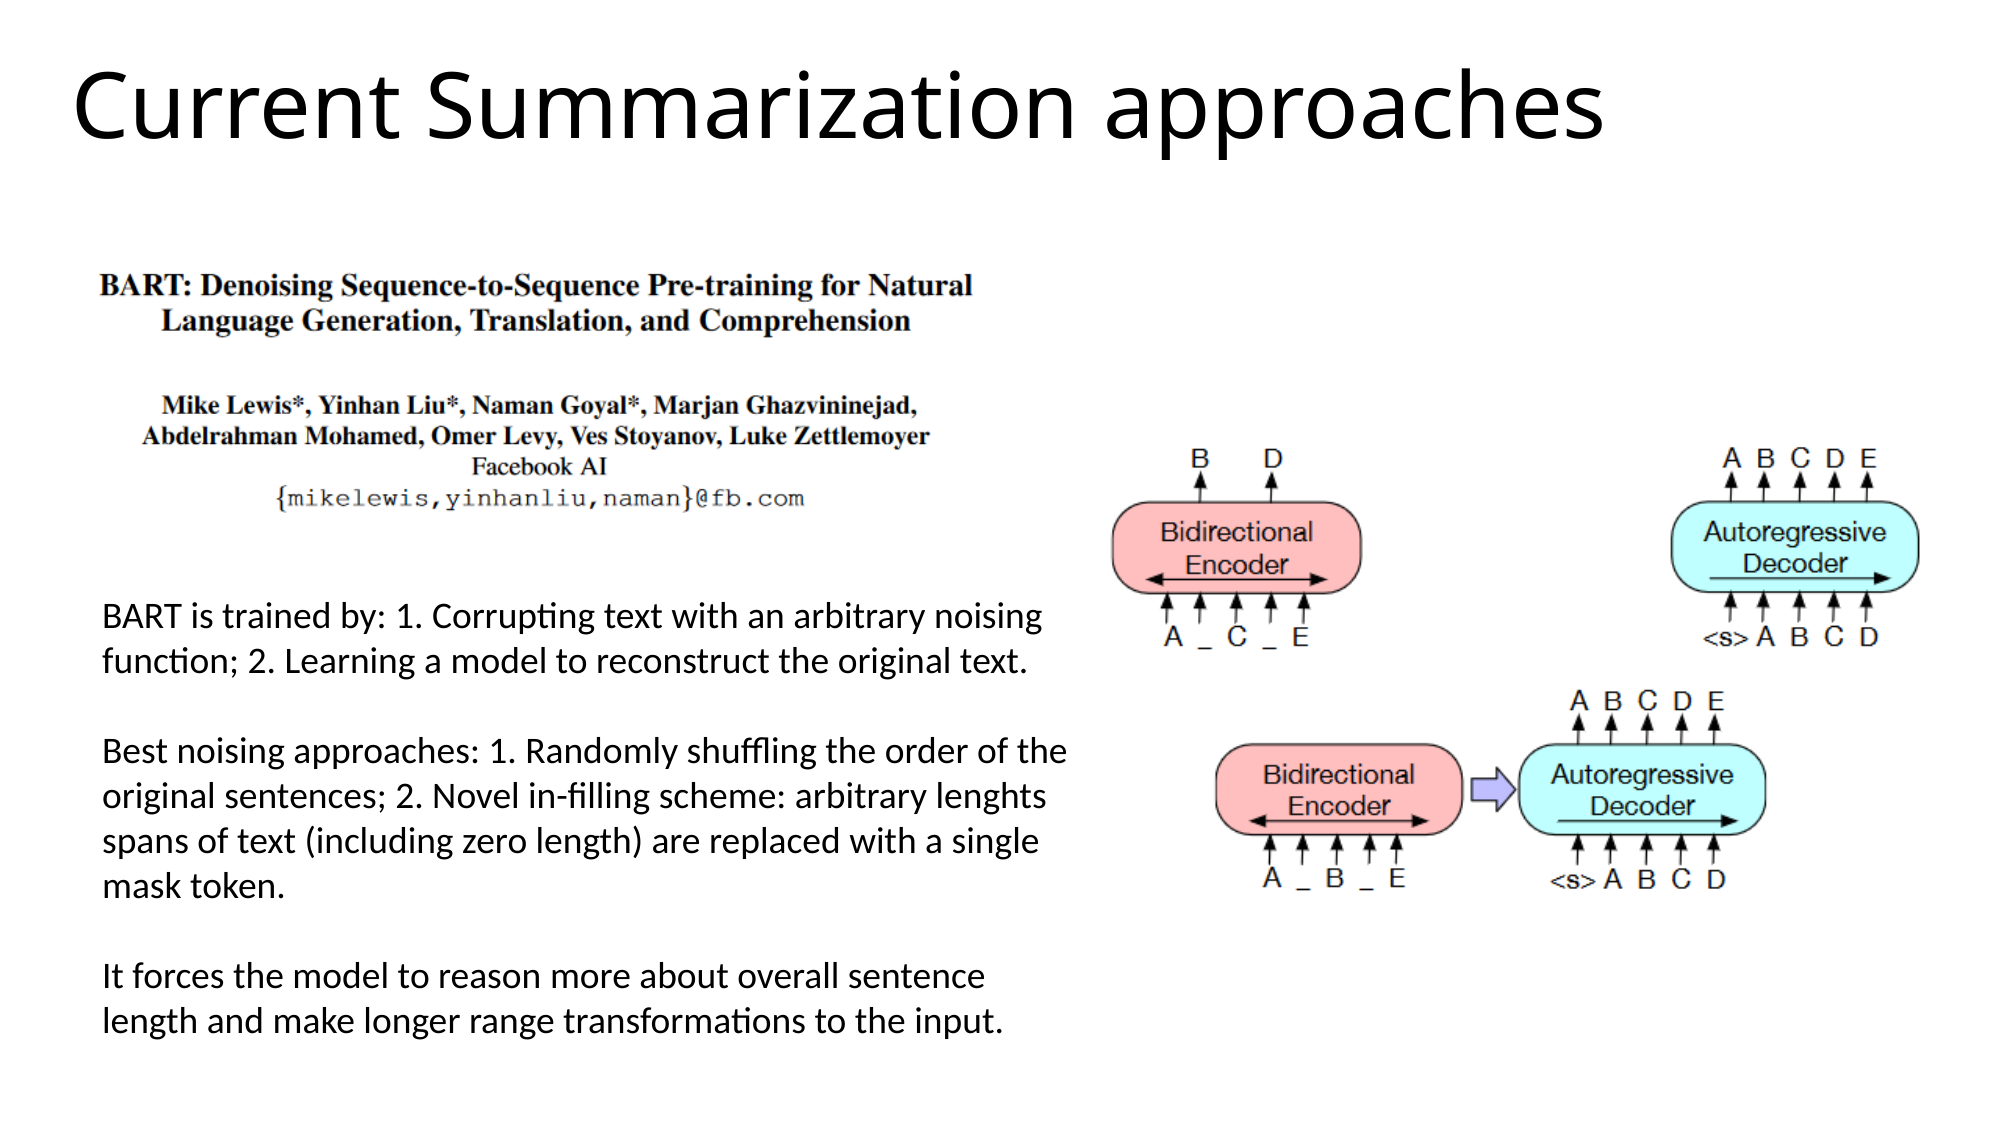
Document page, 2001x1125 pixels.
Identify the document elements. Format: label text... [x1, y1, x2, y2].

picture [1086, 363, 1940, 914]
picture [68, 228, 1061, 538]
text_box BART is trained by: 1. Corrupting text with an arbitrary noising function; 2. Learning a model to reconstruct the original text. Best noising approaches: 1. Randomly shuffling the order of the original sentences; 2. Novel in-filling scheme: arbitrary lenghts spans of text (including zero length) are replaced with a single mask token. It forces the model to reason more about overall sentence length and make longer range transformations to the input. [87, 583, 1088, 1049]
title Current Summarization approaches [56, 0, 1782, 218]
